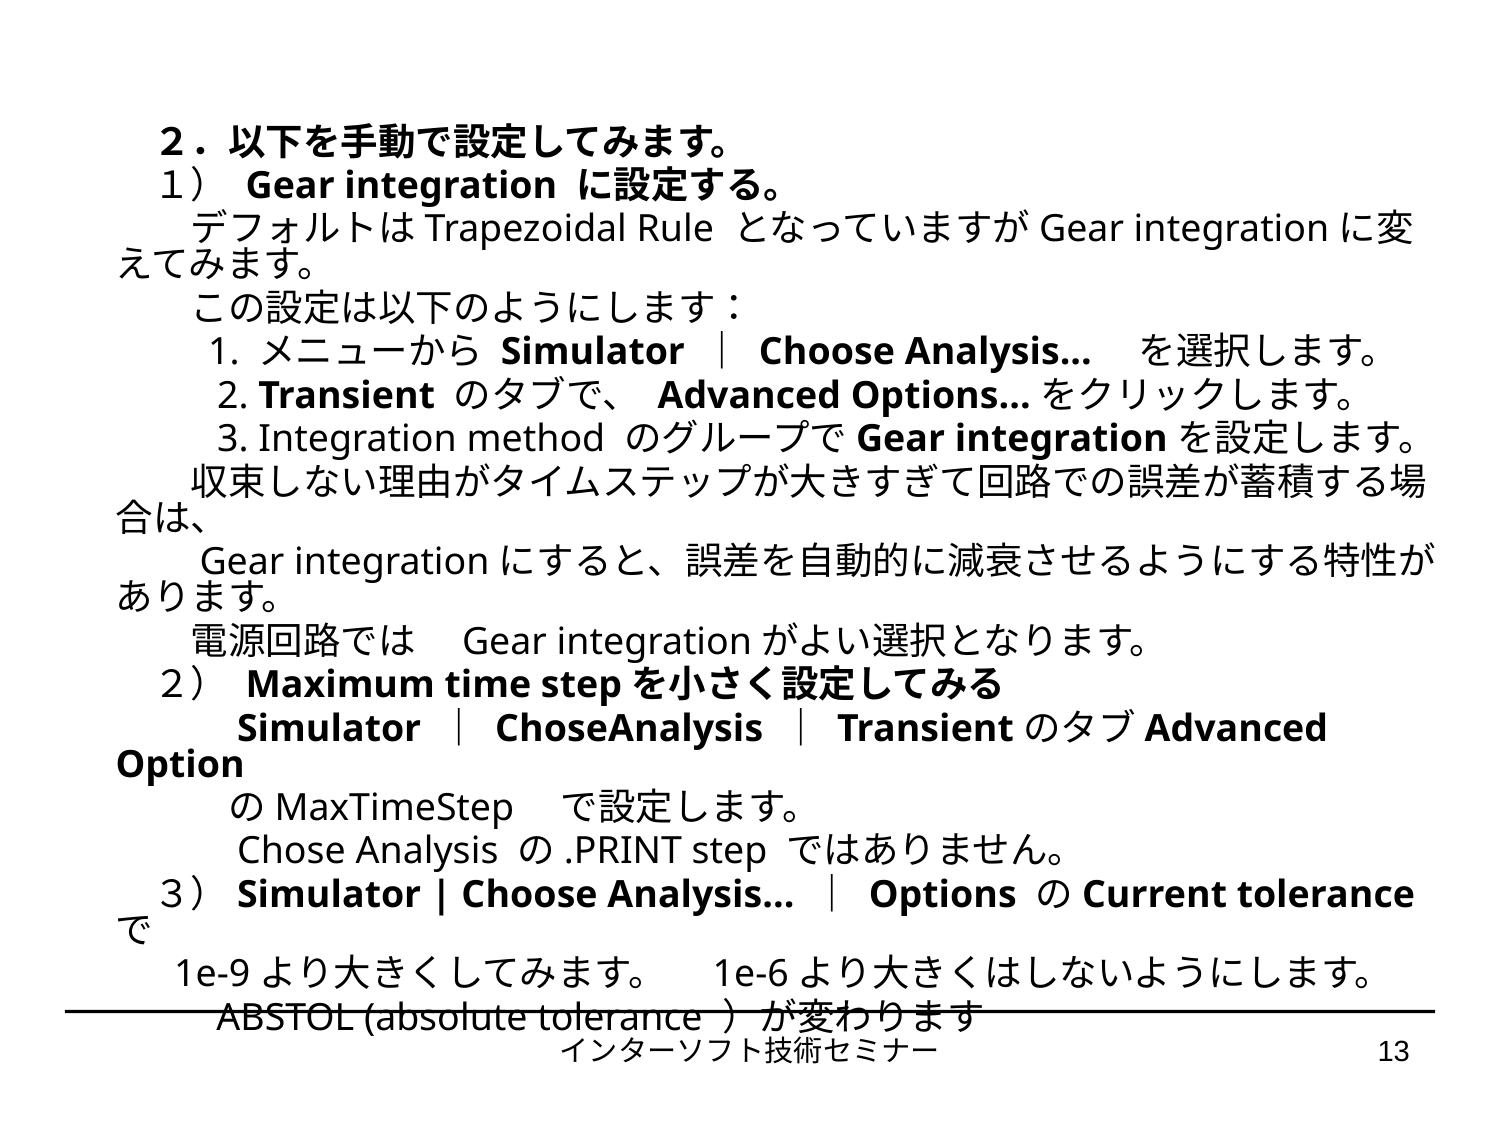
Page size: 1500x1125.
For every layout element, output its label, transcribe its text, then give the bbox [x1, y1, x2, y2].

text_box [64, 1009, 1436, 1014]
slide_number 13 [1074, 1024, 1425, 1103]
footer インターソフト技術セミナー [512, 1024, 988, 1103]
text_box ２．以下を手動で設定してみます。 １） Gear integration に設定する。 デフォルトはTrapezoidal Rule となっていますがGear integrationに変えてみます。 この設定は以下のようにします： 1. メニューから Simulator ｜ Choose Analysis... を選択します。 2. Transient のタブで、 Advanced Options...をクリックします。 3. Integration method のグループでGear integrationを設定します。 収束しない理由がタイムステップが大きすぎて回路での誤差が蓄積する場合は、 Gear integrationにすると、誤差を自動的に減衰させるようにする特性があります。 電源回路では Gear integrationがよい選択となります。 ２） Maximum time stepを小さく設定してみる Simulator ｜ ChoseAnalysis ｜ TransientのタブAdvanced Option のMaxTimeStep で設定します。 Chose Analysis の.PRINT step ではありません。 ３）Simulator | Choose Analysis... ｜ Options のCurrent toleranceで 1e-9より大きくしてみます。 1e-6より大きくはしないようにします。 ABSTOL (absolute tolerance ）が変わります [25, 66, 1459, 965]
